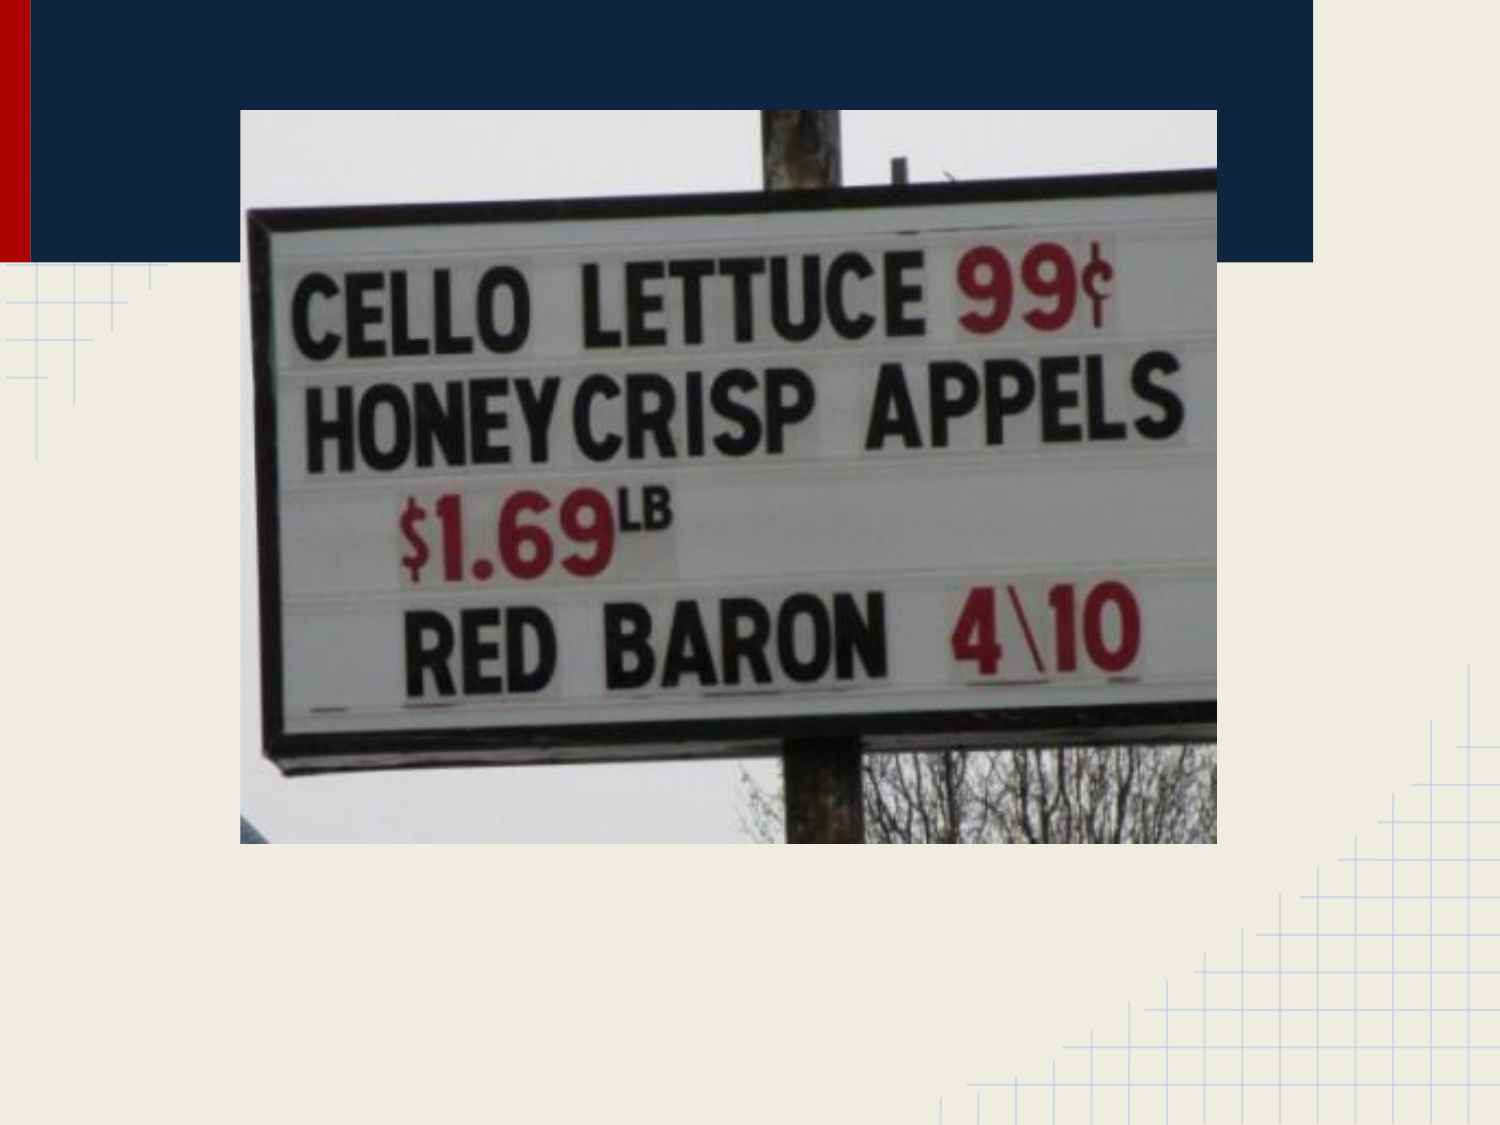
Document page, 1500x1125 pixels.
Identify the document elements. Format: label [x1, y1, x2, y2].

text_box [240, 110, 1217, 844]
